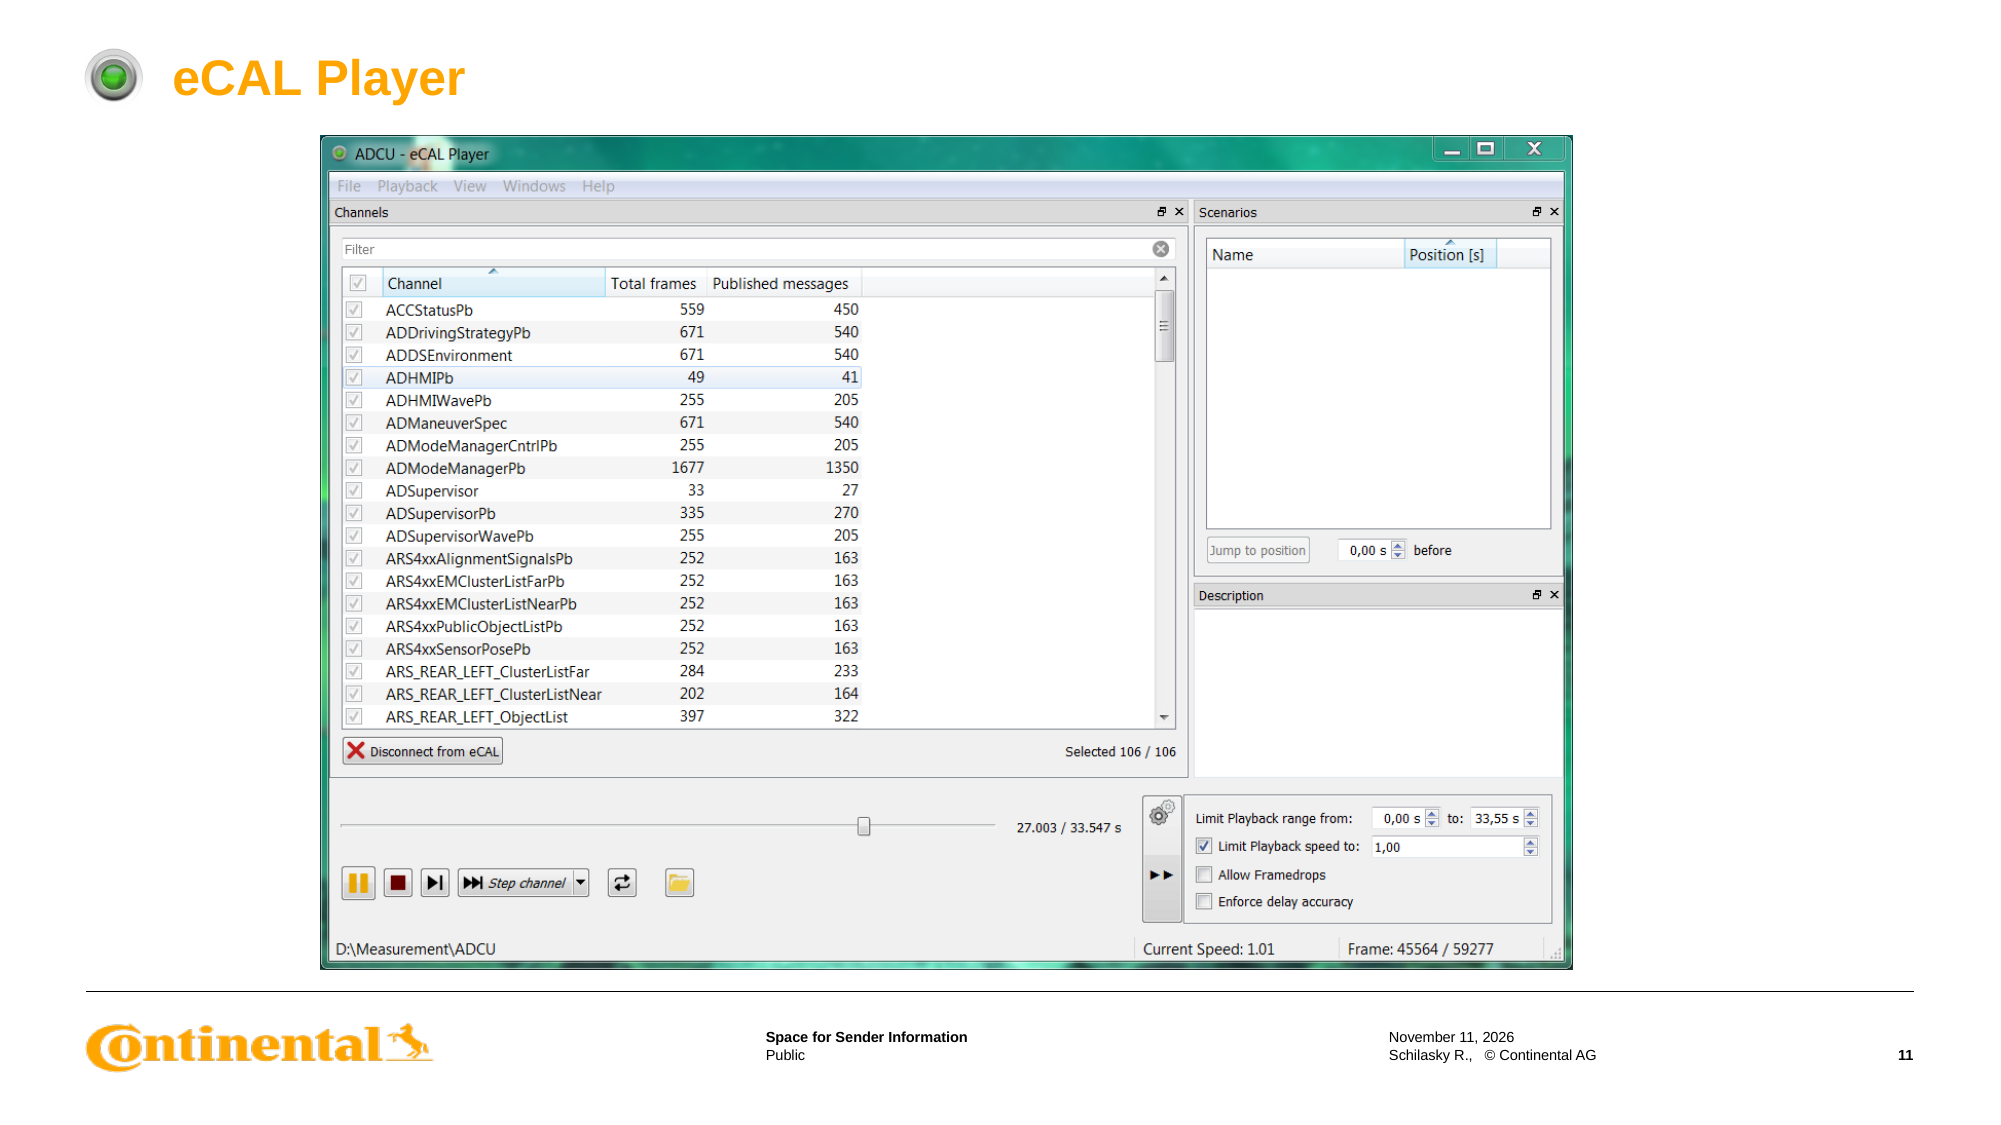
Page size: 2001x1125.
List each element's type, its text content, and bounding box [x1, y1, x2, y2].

picture [84, 48, 144, 108]
footer Schilasky R., © Continental AG [1388, 1045, 1827, 1071]
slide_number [1388, 1021, 1827, 1045]
slide_number 11 [1834, 1045, 1914, 1071]
picture [320, 134, 1573, 971]
title eCAL Player [102, 48, 1914, 167]
